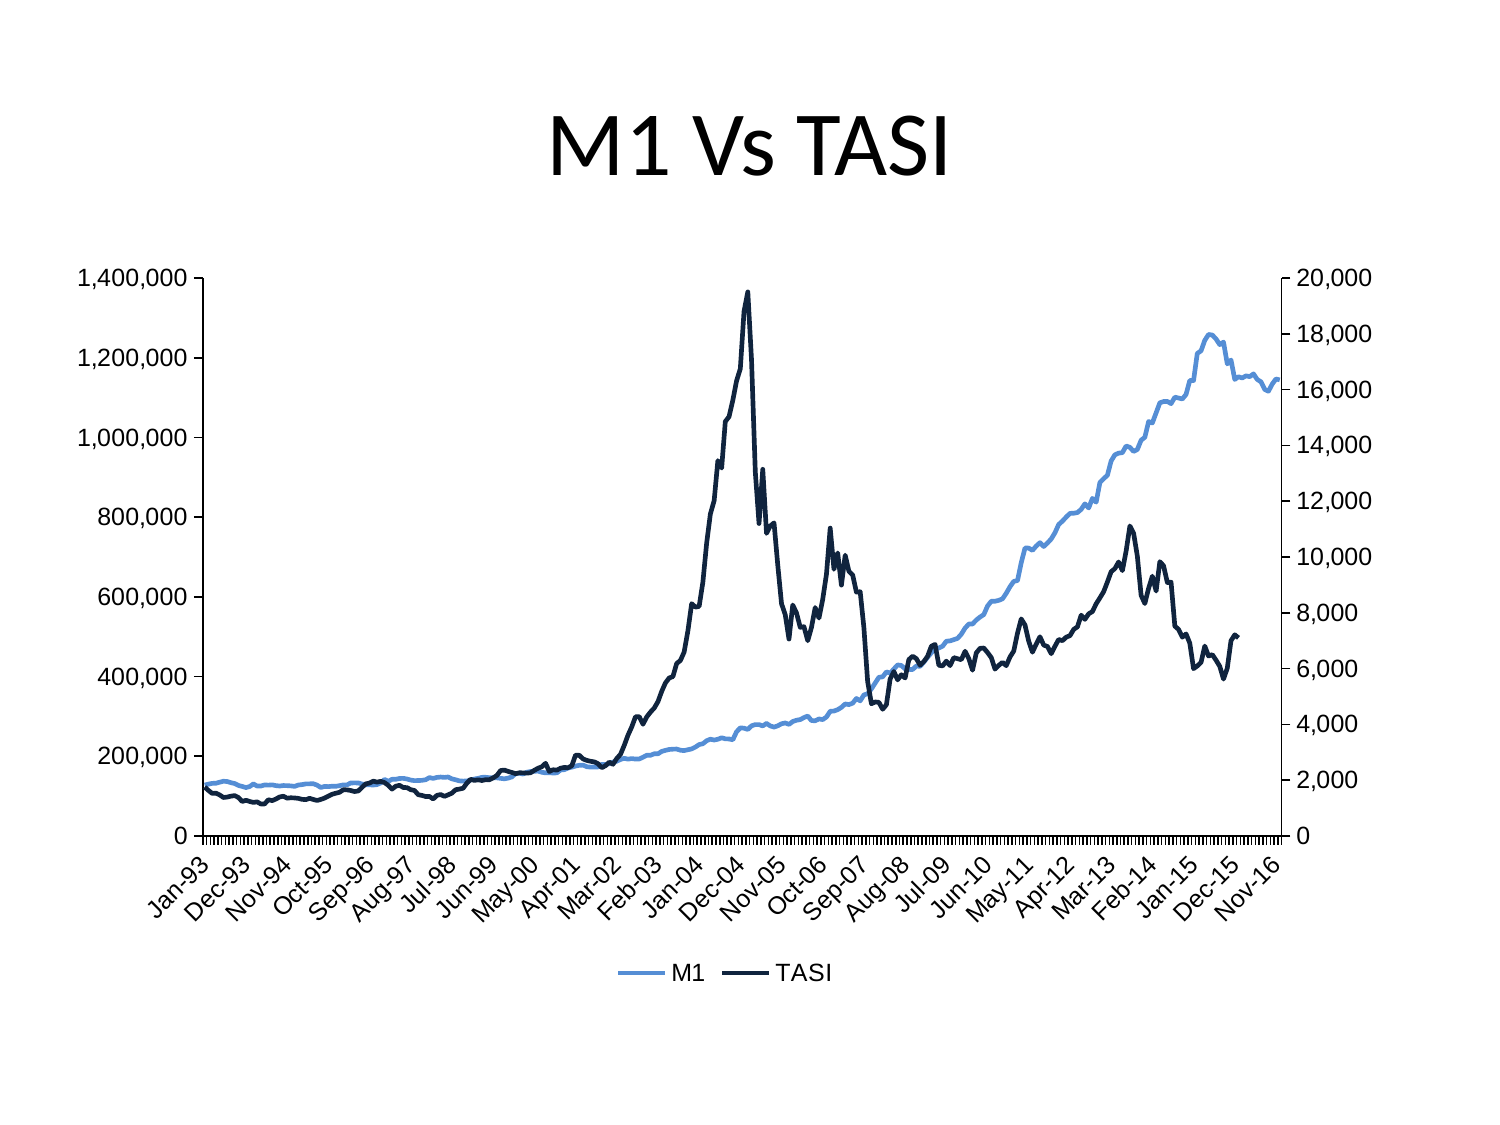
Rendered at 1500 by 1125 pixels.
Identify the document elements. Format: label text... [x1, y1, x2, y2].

chart [49, 249, 1401, 993]
title M1 Vs TASI [75, 45, 1425, 233]
